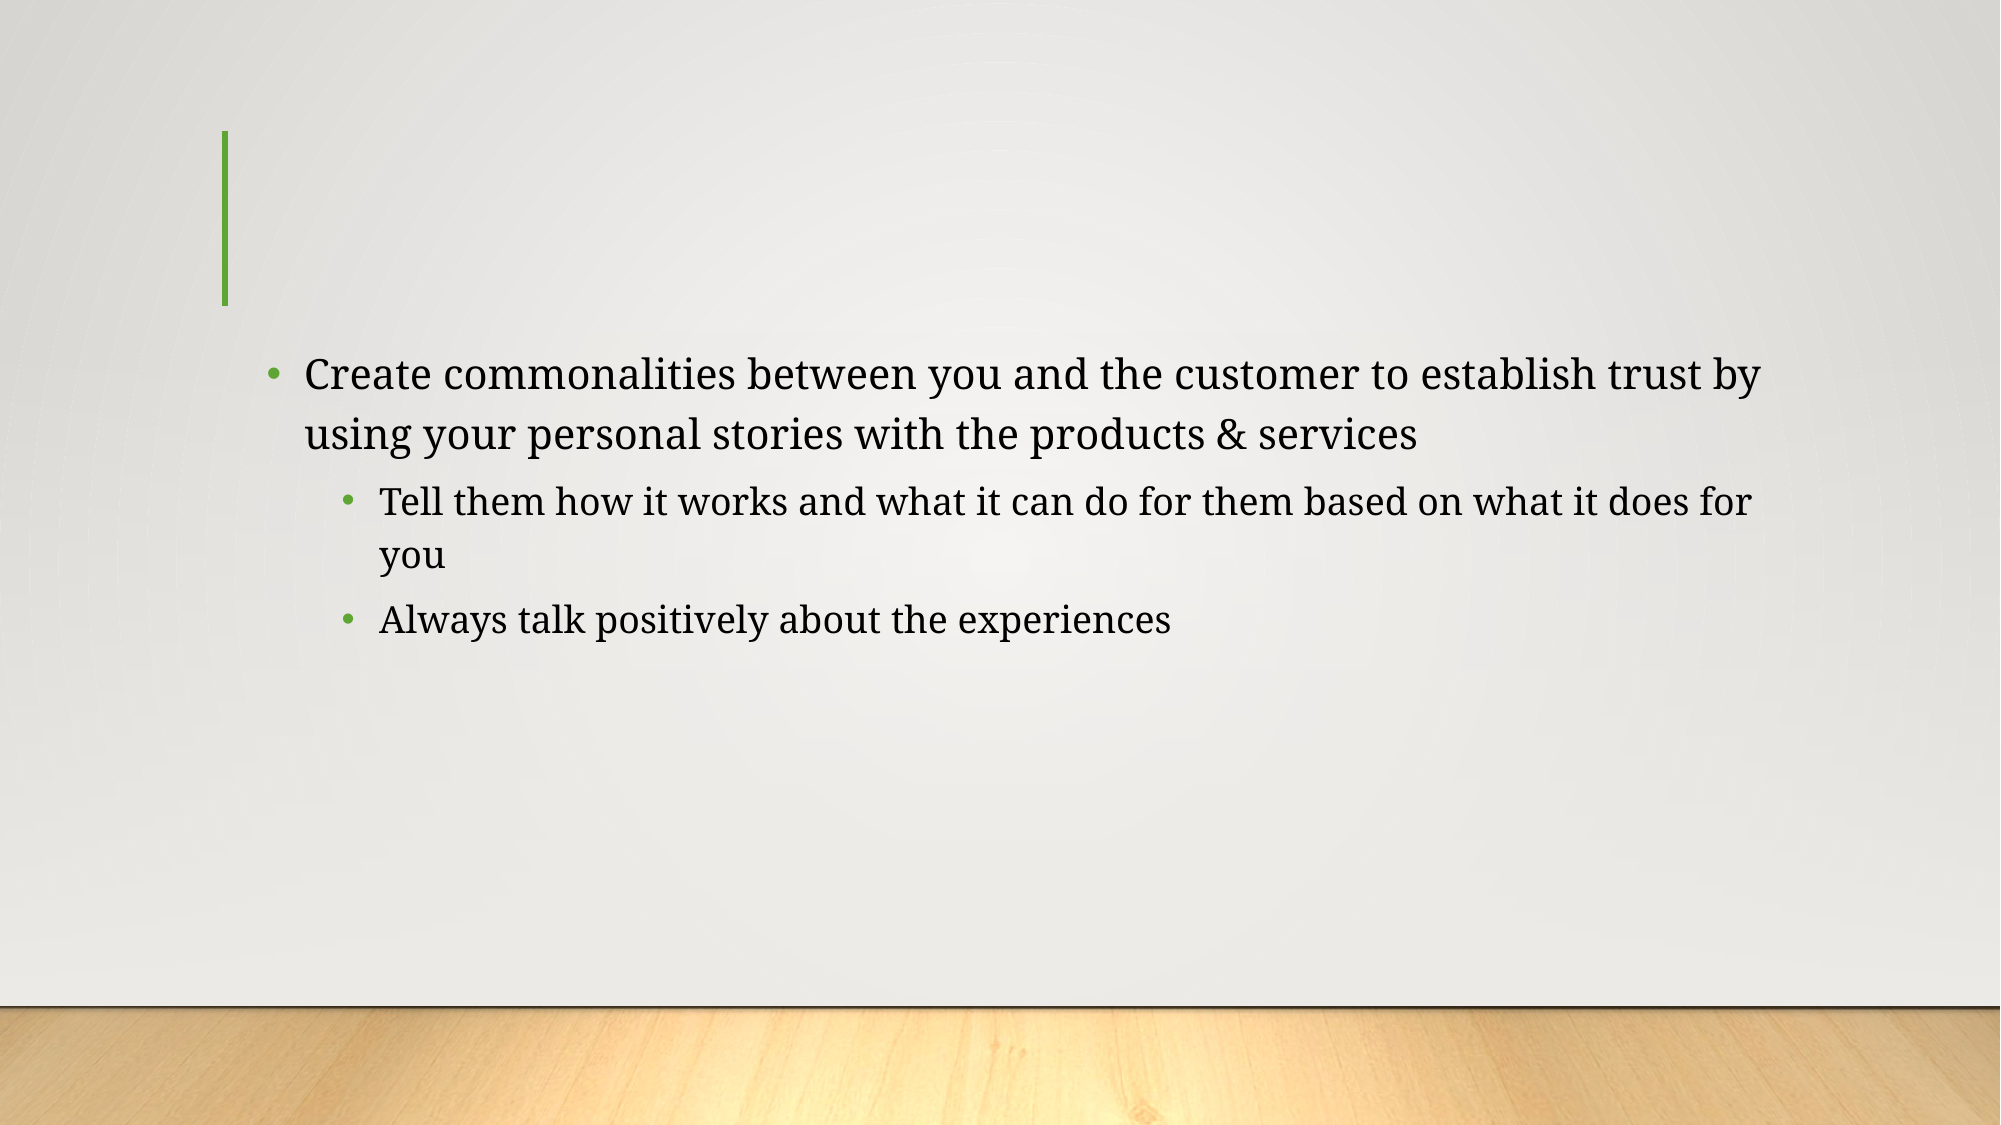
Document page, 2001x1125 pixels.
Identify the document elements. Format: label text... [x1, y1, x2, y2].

list Create commonalities between you and the customer to establish trust by using your personal stories with the products & services Tell them how it works and what it can do for them based on what it does for you Always talk positively about the experiences [251, 330, 1814, 897]
picture [0, 1006, 2000, 1125]
